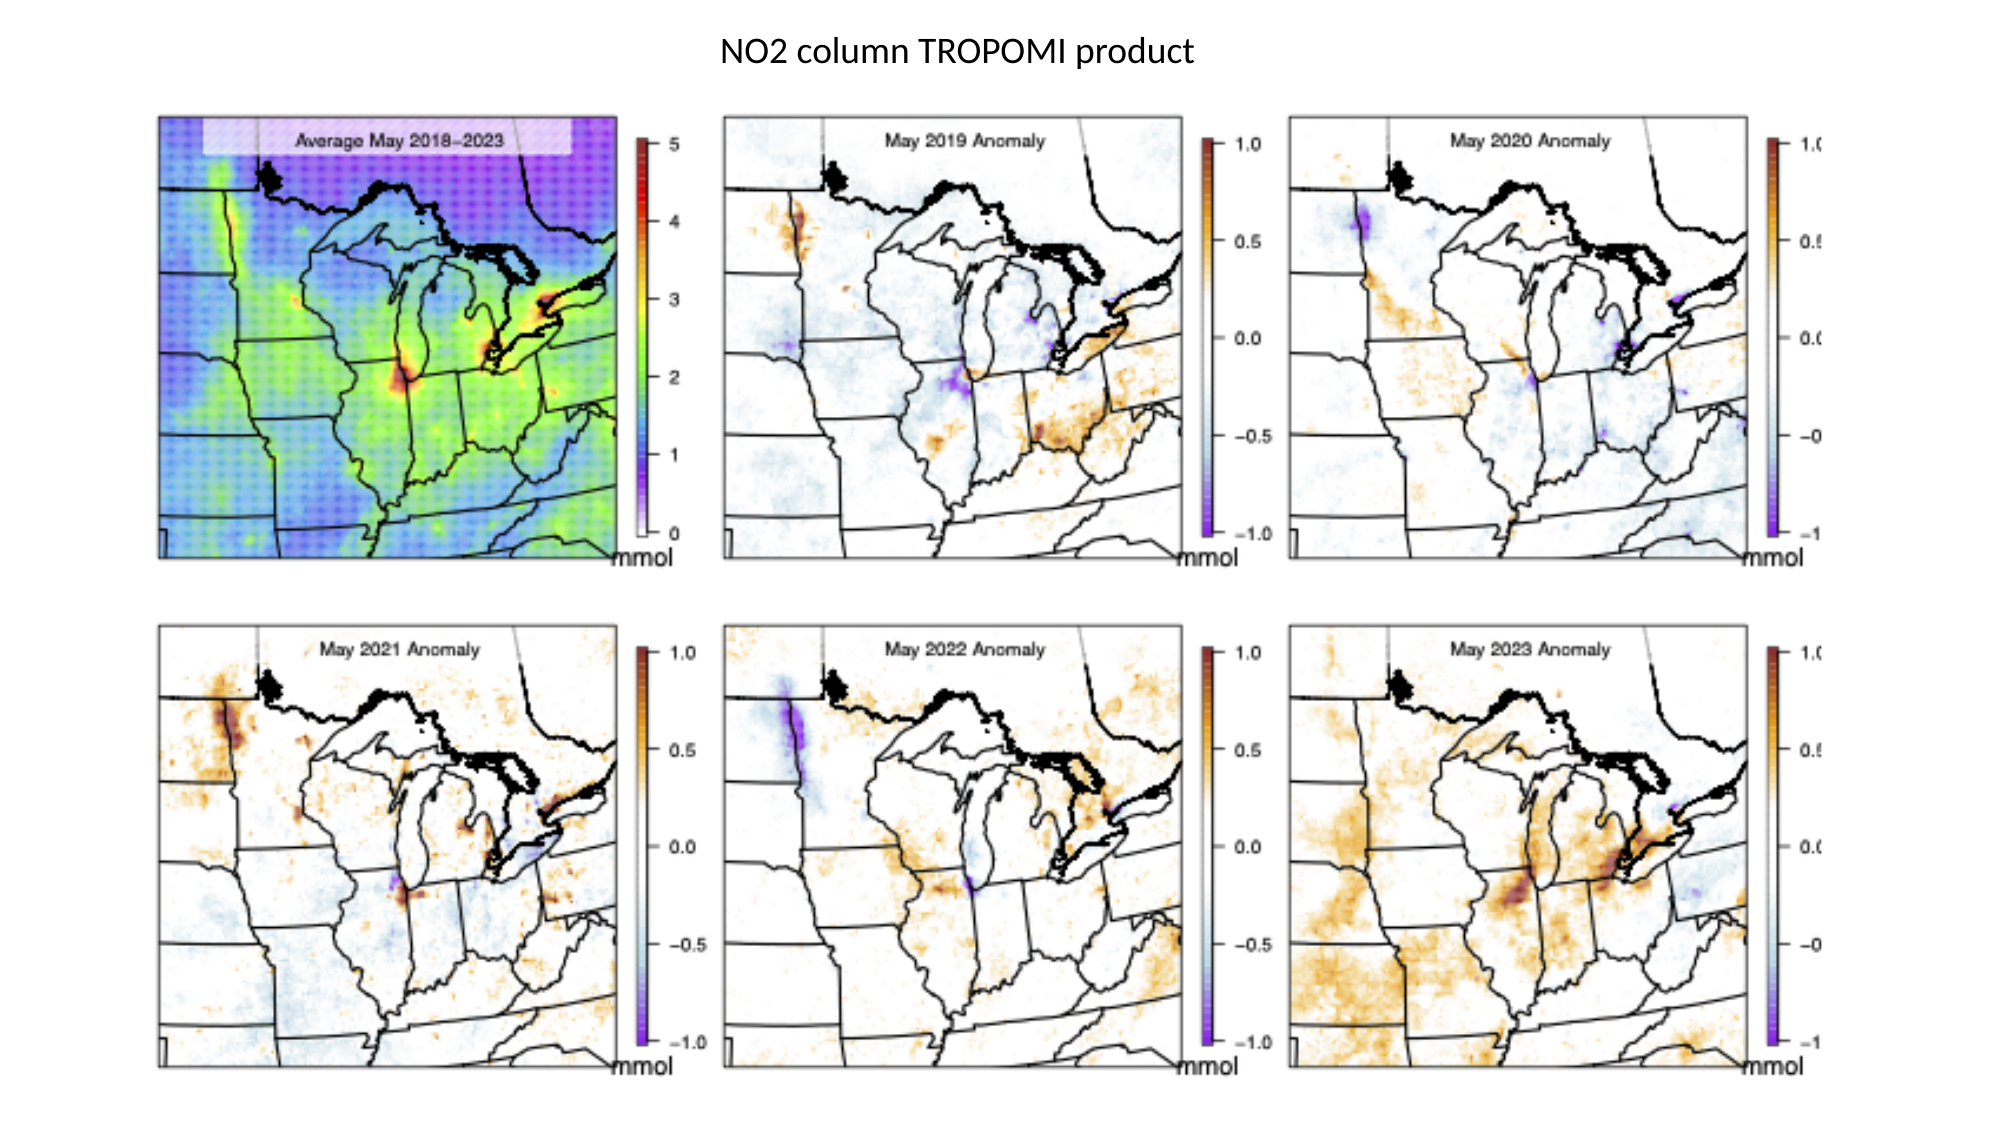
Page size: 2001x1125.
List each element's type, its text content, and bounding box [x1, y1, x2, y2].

text_box NO2 column TROPOMI product [705, 18, 1242, 79]
picture [126, 84, 1822, 1097]
